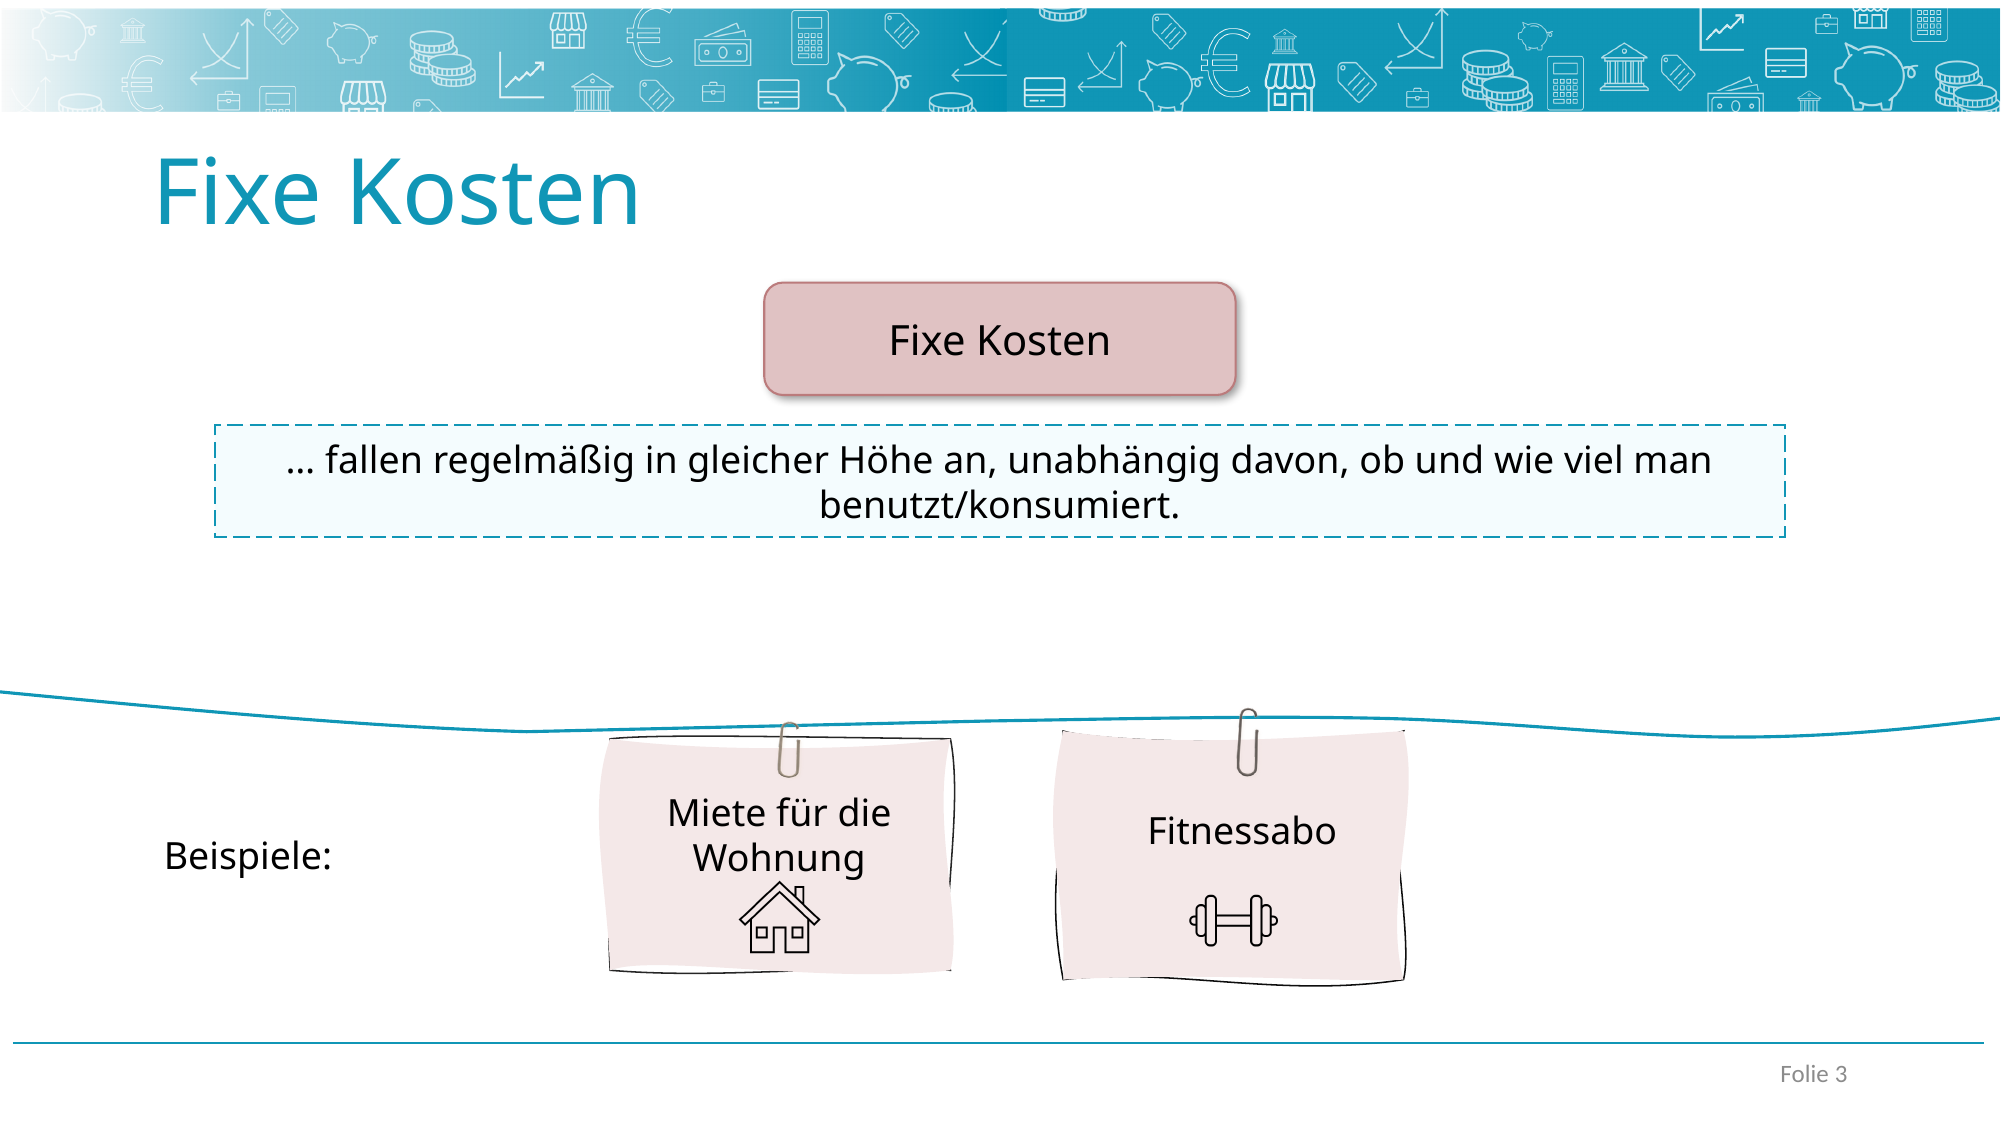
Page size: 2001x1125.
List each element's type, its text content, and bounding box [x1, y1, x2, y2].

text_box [1063, 686, 1413, 980]
text_box [1413, 710, 2000, 739]
text_box [951, 704, 1063, 723]
picture [970, 99, 974, 109]
title Fixe Kosten [137, 111, 1863, 278]
text_box … fallen regelmäßig in gleicher Höhe an, unabhängig davon, ob und wie viel man benutzt/konsumiert. [214, 424, 1786, 538]
slide_number Folie 3 [1412, 1042, 1863, 1103]
picture [1184, 871, 1283, 970]
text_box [610, 704, 951, 971]
picture [1006, 8, 2001, 112]
picture [1, 8, 964, 112]
text_box Beispiele: [136, 818, 359, 891]
text_box Fixe Kosten [763, 281, 1237, 397]
text_box [0, 690, 930, 733]
picture [732, 869, 826, 964]
